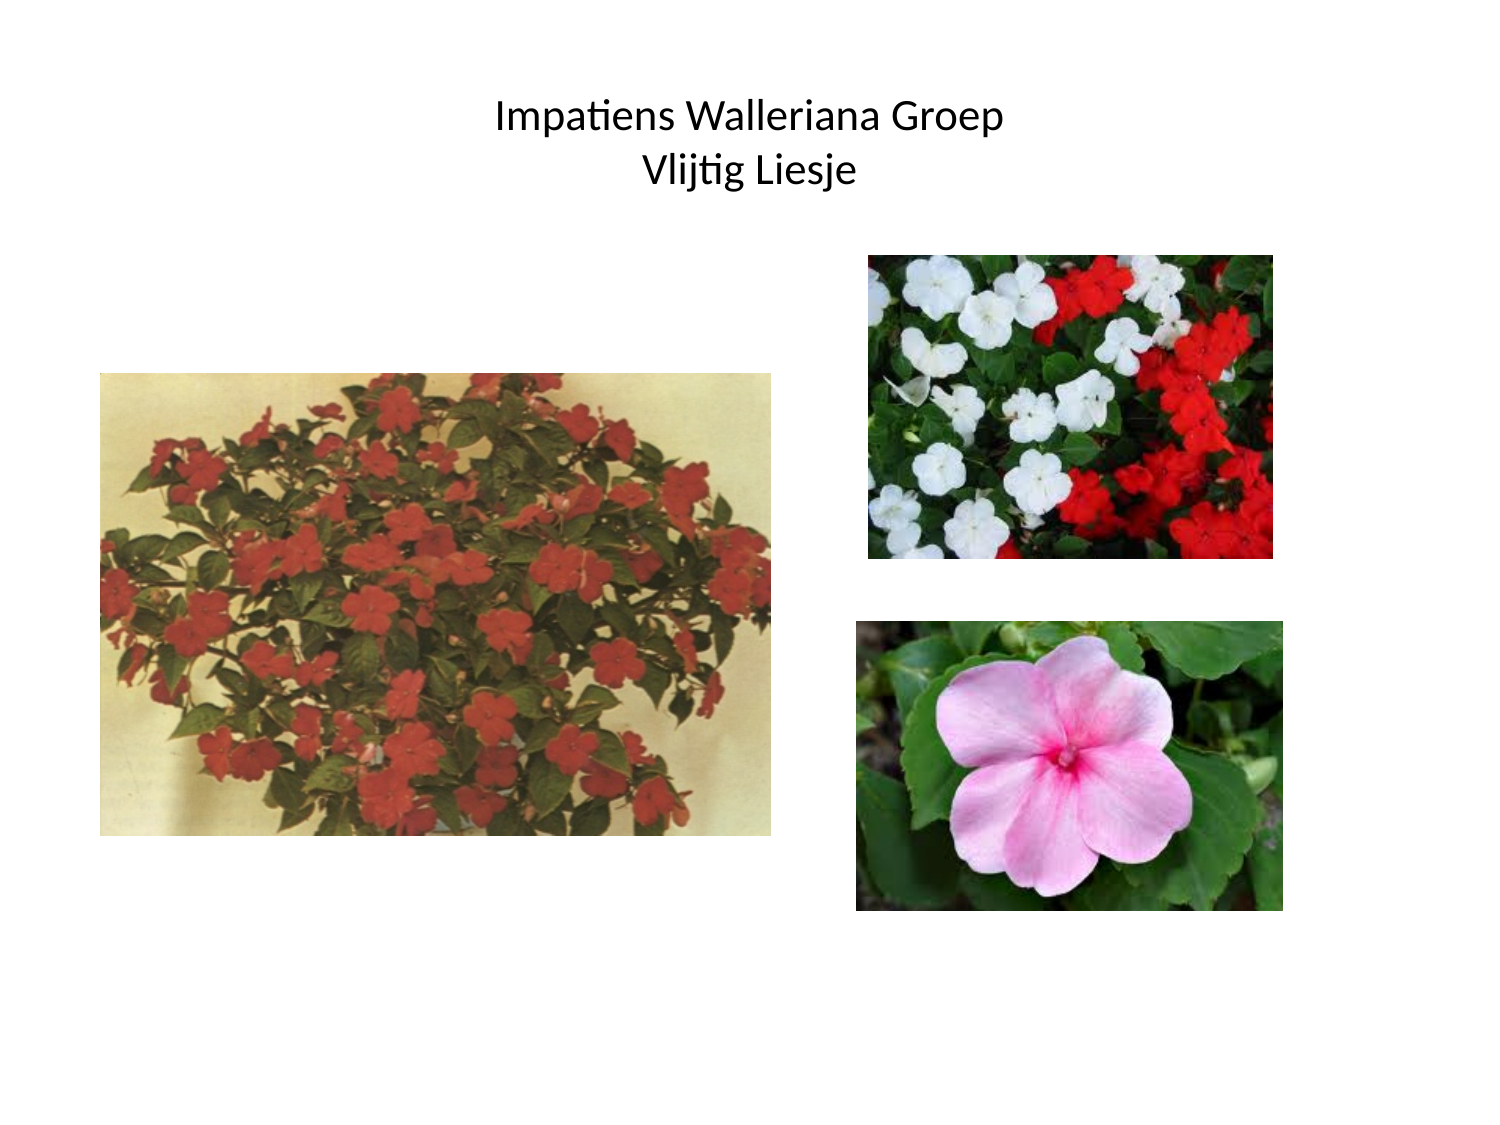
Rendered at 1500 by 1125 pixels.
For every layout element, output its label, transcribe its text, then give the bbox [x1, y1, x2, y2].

picture [855, 621, 1283, 911]
picture [867, 255, 1274, 559]
picture [100, 373, 771, 836]
title Impatiens Walleriana Groep Vlijtig Liesje [112, 78, 1388, 256]
